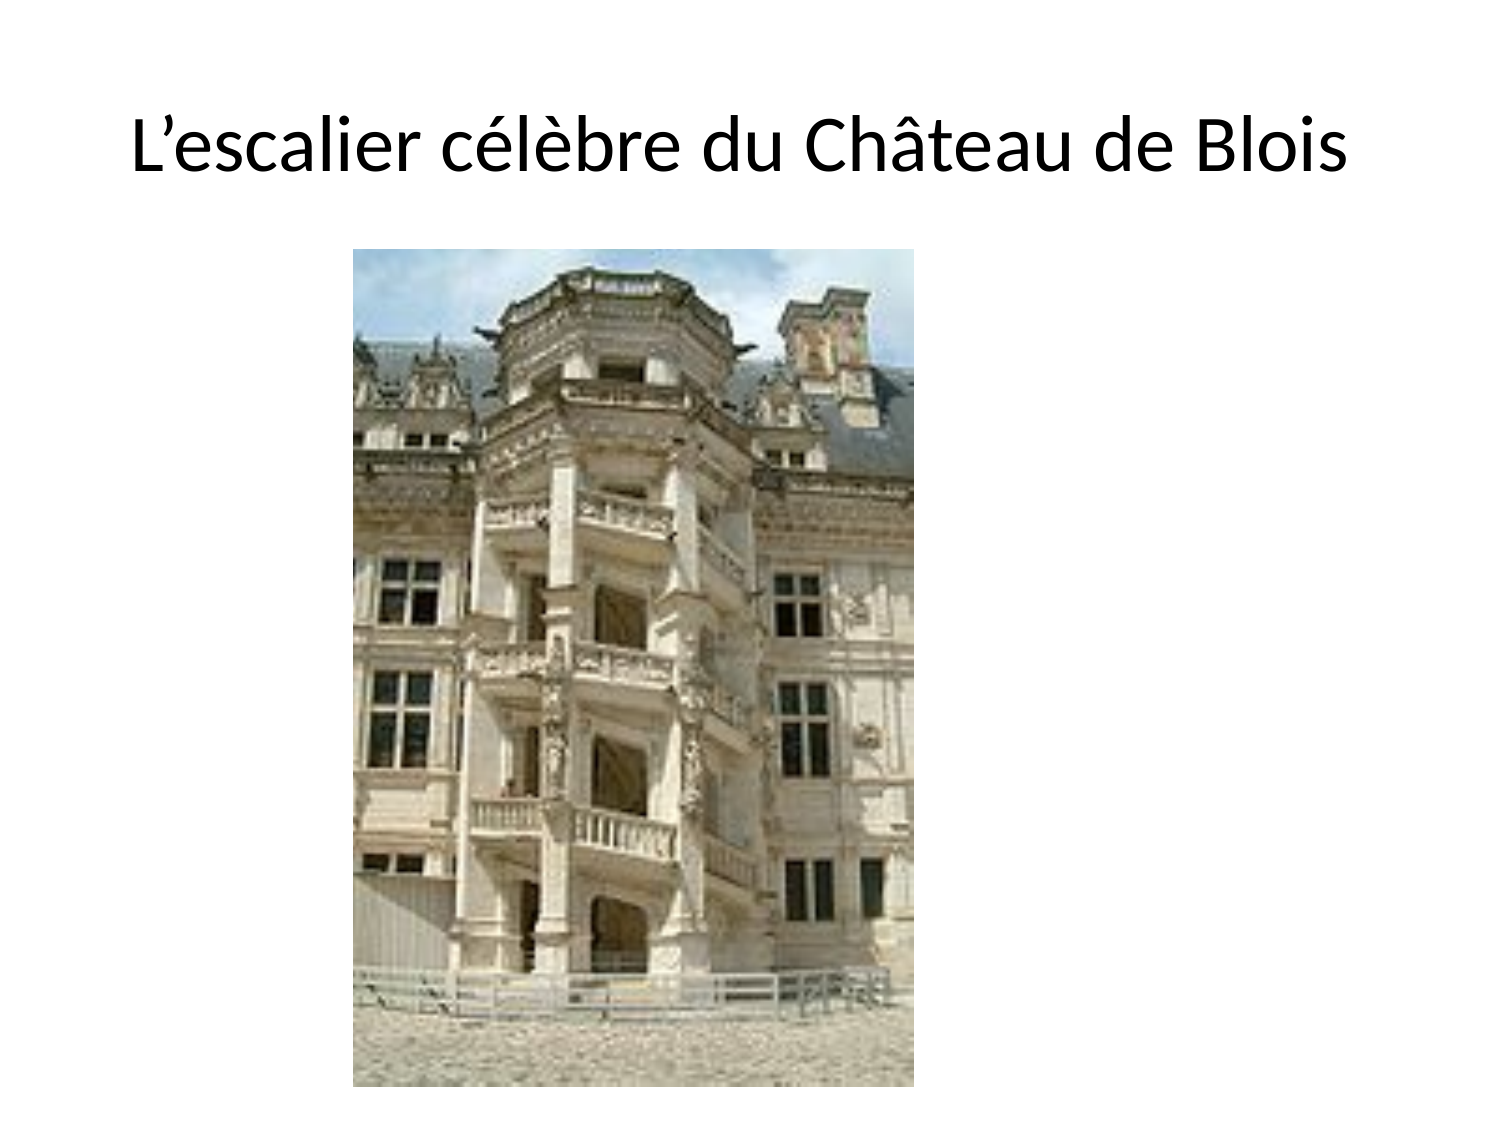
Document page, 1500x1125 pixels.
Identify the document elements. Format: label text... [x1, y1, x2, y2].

title L’escalier célèbre du Château de Blois [74, 44, 1426, 233]
picture [353, 249, 914, 1087]
